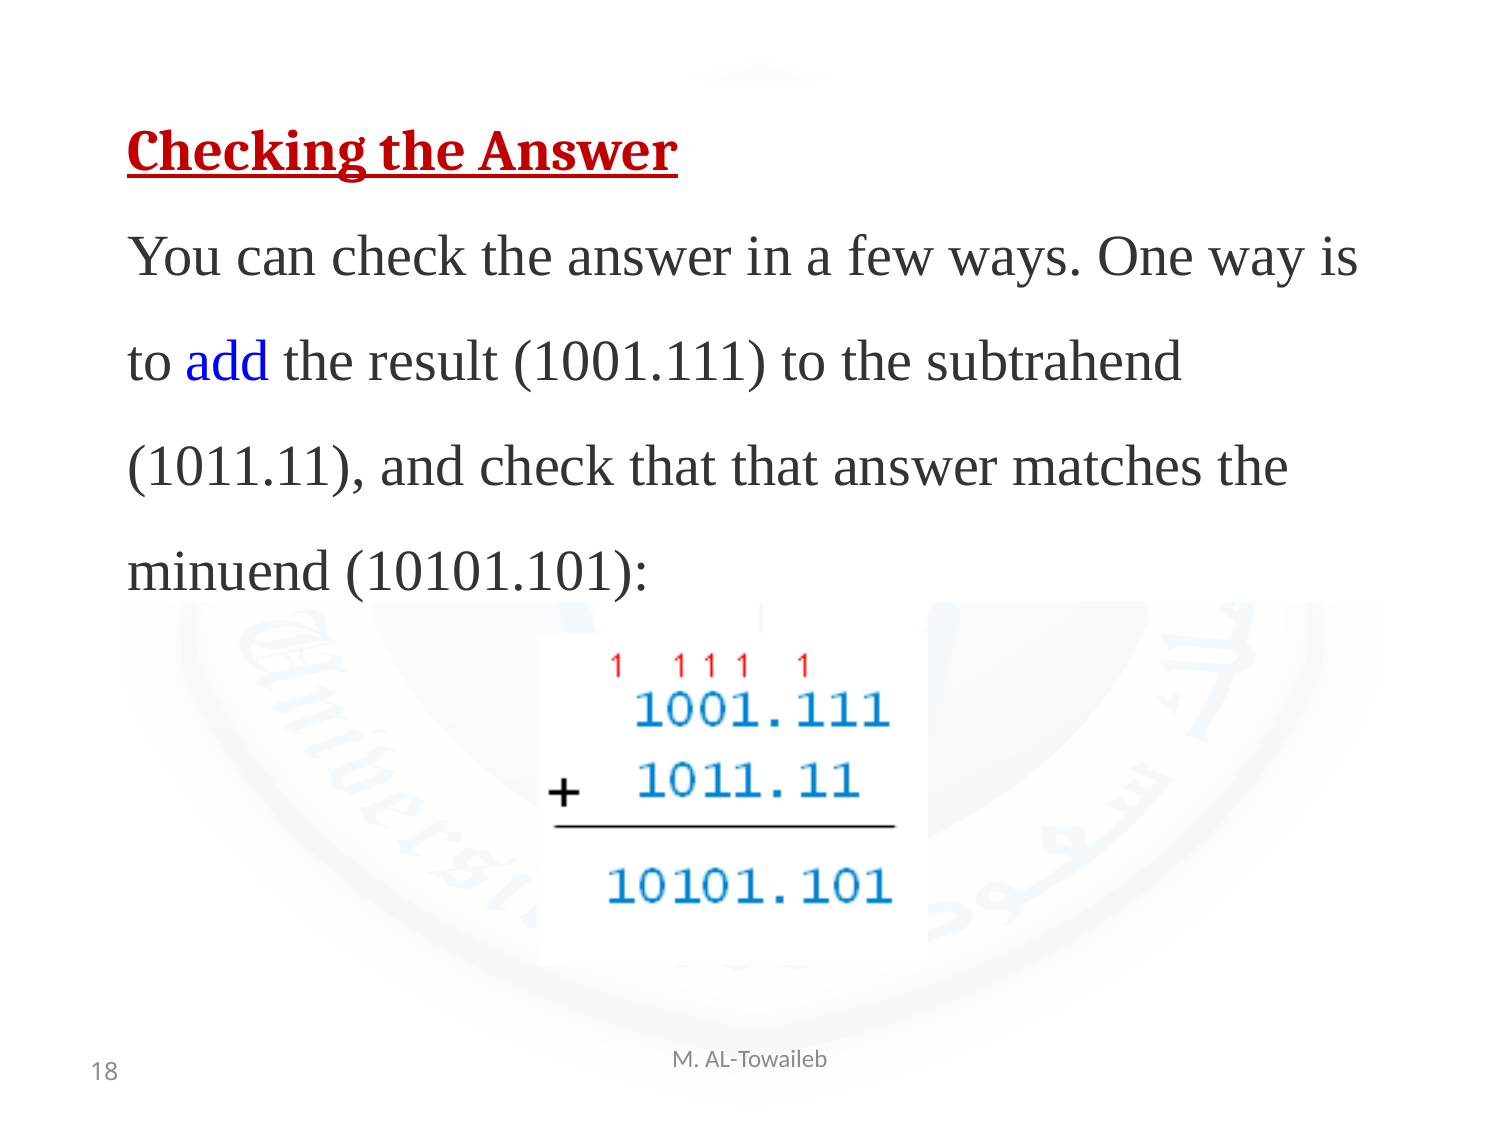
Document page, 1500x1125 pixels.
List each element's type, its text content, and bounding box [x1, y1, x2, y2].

text_box Checking the Answer You can check the answer in a few ways. One way is to add the result (1001.111) to the subtrahend (1011.11), and check that that answer matches the minuend (10101.101): [112, 81, 1406, 603]
footer M. AL-Towaileb [512, 1042, 988, 1103]
slide_number 18 [75, 1042, 425, 1103]
picture [537, 633, 928, 965]
